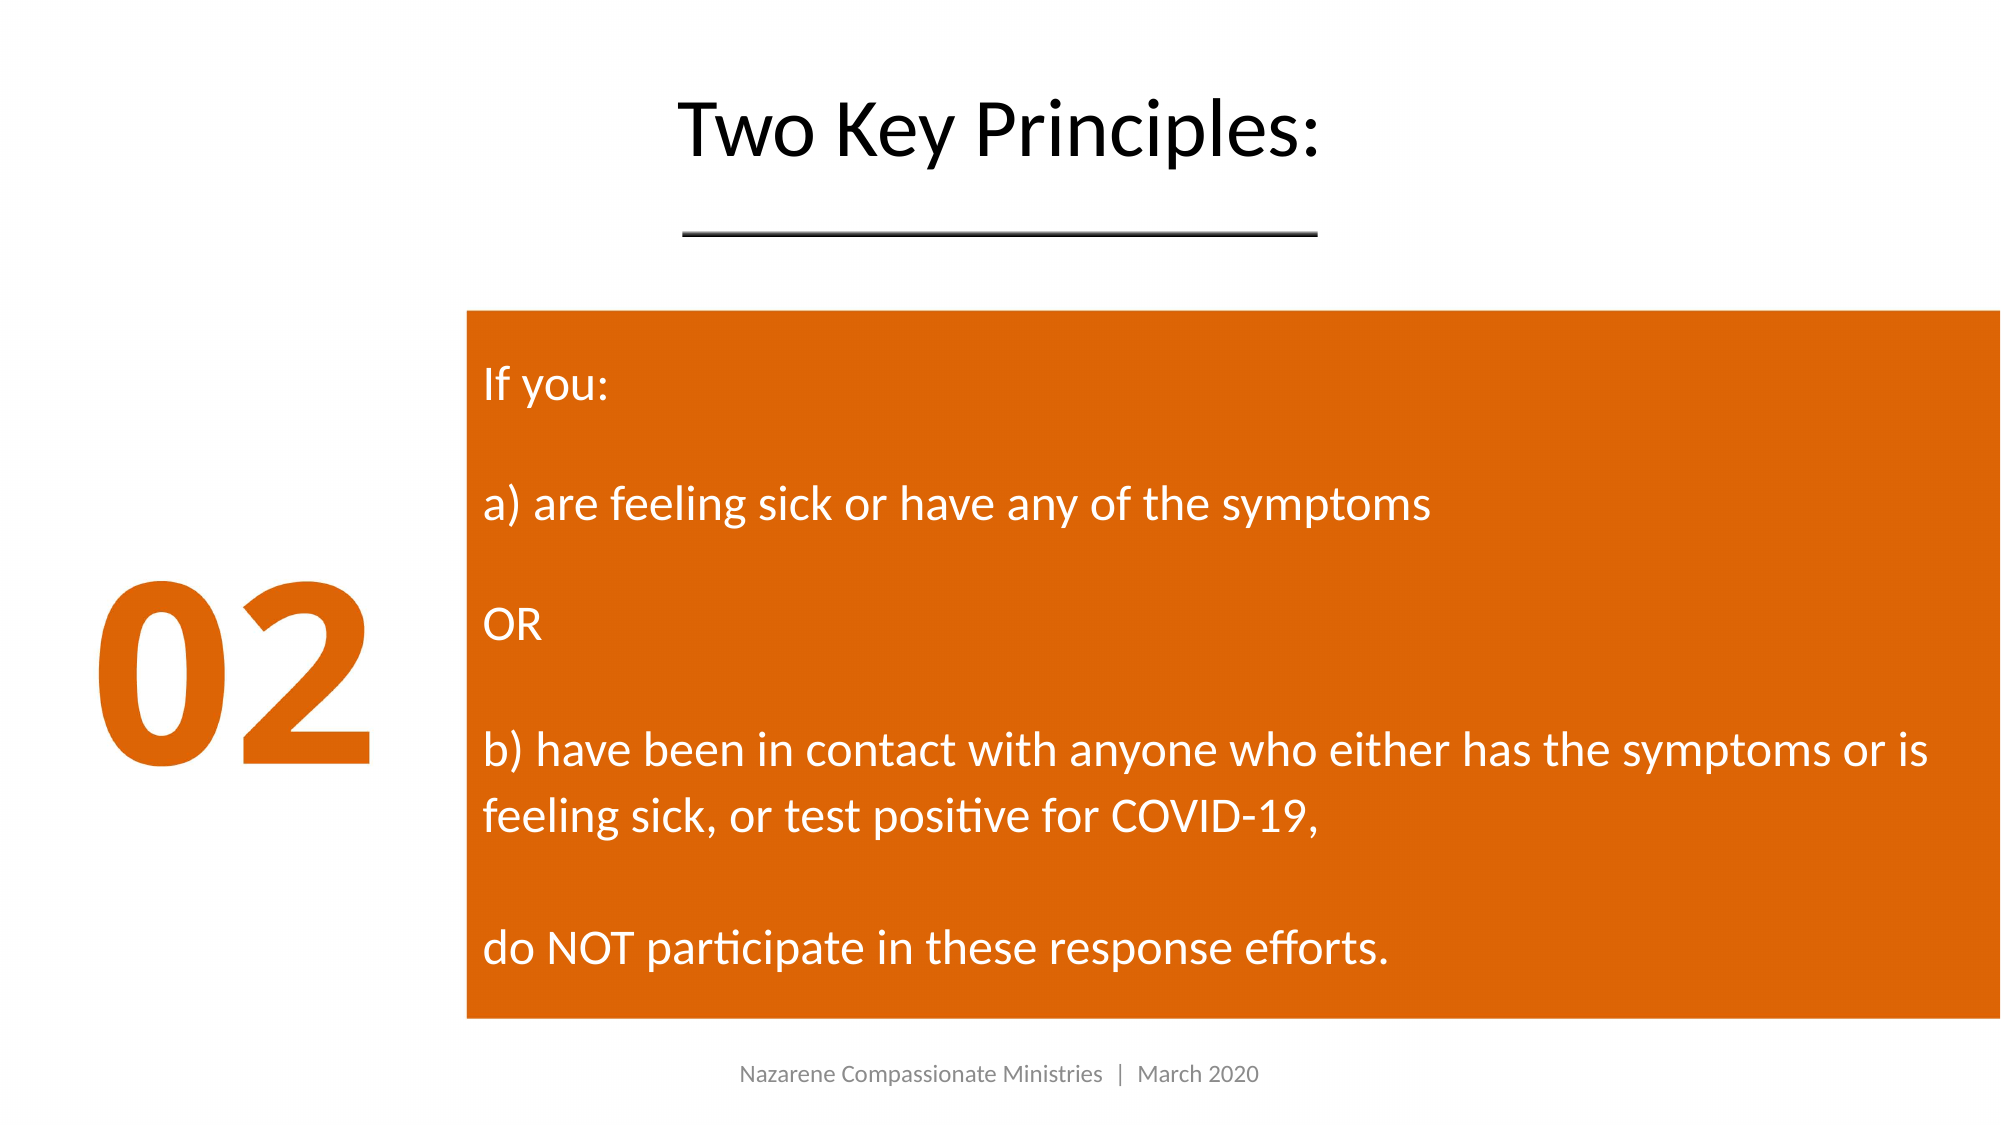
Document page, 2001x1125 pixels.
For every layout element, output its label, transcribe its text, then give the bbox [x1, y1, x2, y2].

title Two Key Principles: [0, 0, 2000, 183]
footer Nazarene Compassionate Ministries | March 2020 [662, 1042, 1338, 1103]
picture [0, 0, 2001, 1125]
subtitle If you: a) are feeling sick or have any of the symptoms OR b) have been in contact with anyone who either has the symptoms or is feeling sick, or test positive for COVID-19, do NOT participate in these response efforts. [467, 312, 2000, 1013]
